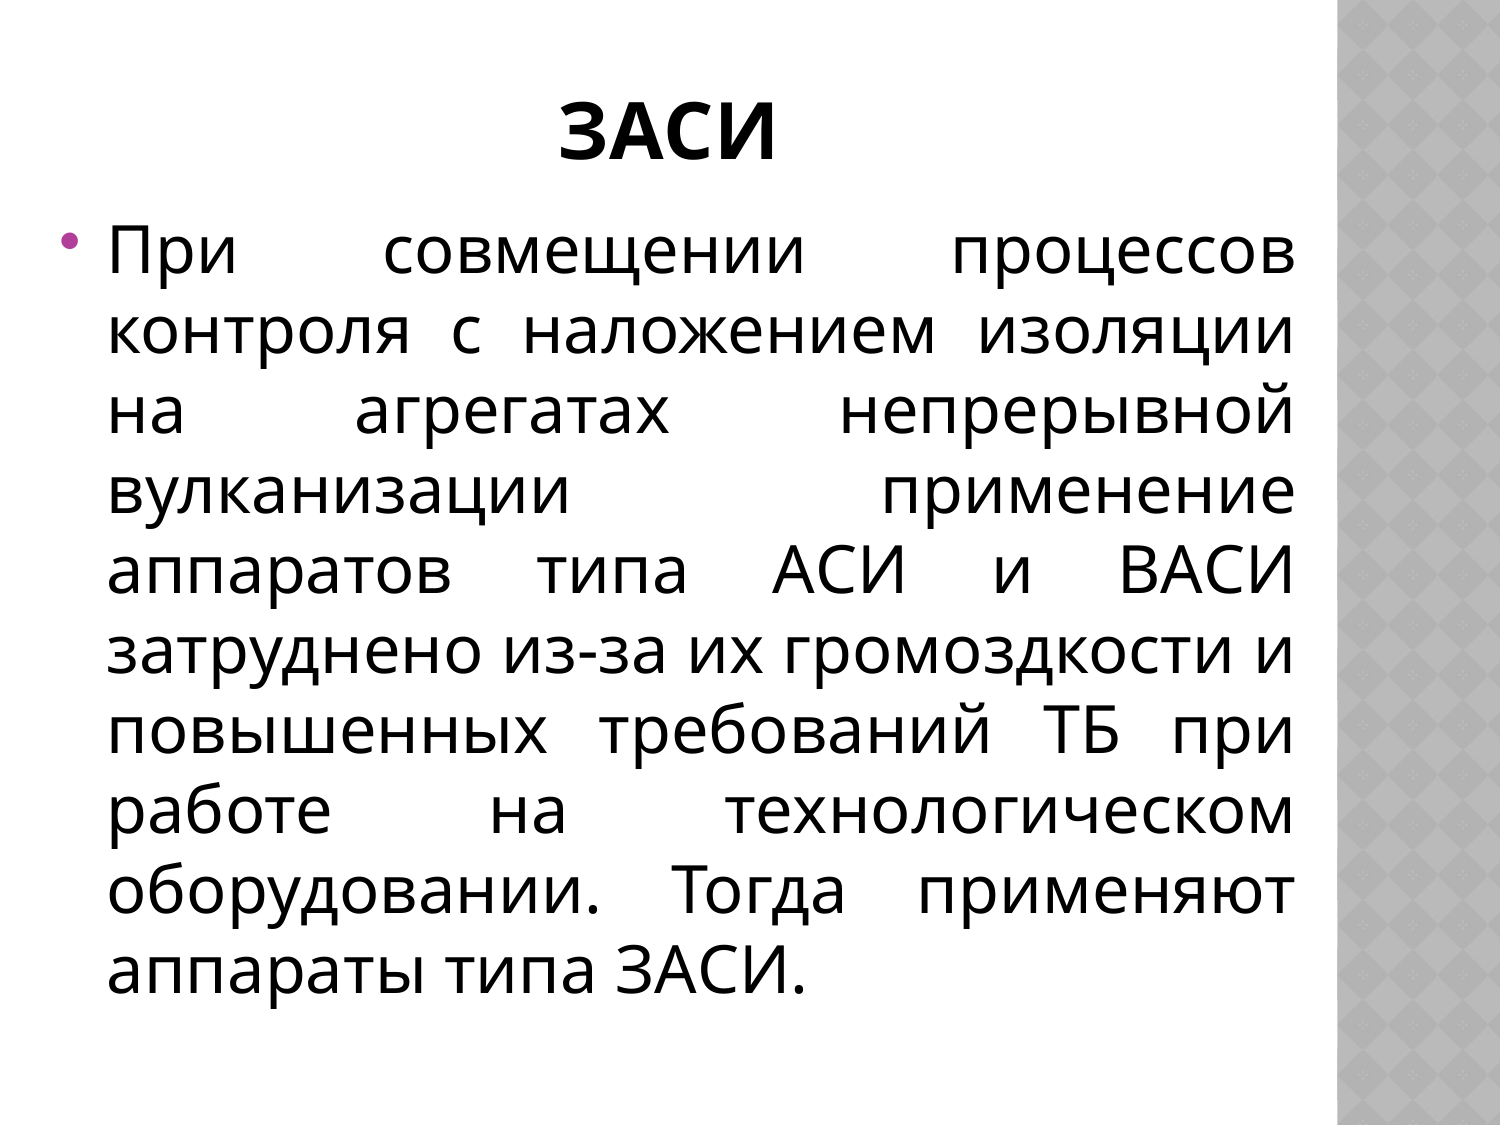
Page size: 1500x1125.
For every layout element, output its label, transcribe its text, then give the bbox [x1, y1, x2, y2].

title ЗАСИ [75, 52, 1263, 176]
list При совмещении процессов контроля с наложением изоляции на агрегатах непрерывной вулканизации применение аппаратов типа АСИ и ВАСИ затруднено из-за их громоздкости и повышенных требований ТБ при работе на технологическом оборудовании. Тогда применяют аппараты типа ЗАСИ. [46, 199, 1313, 1059]
